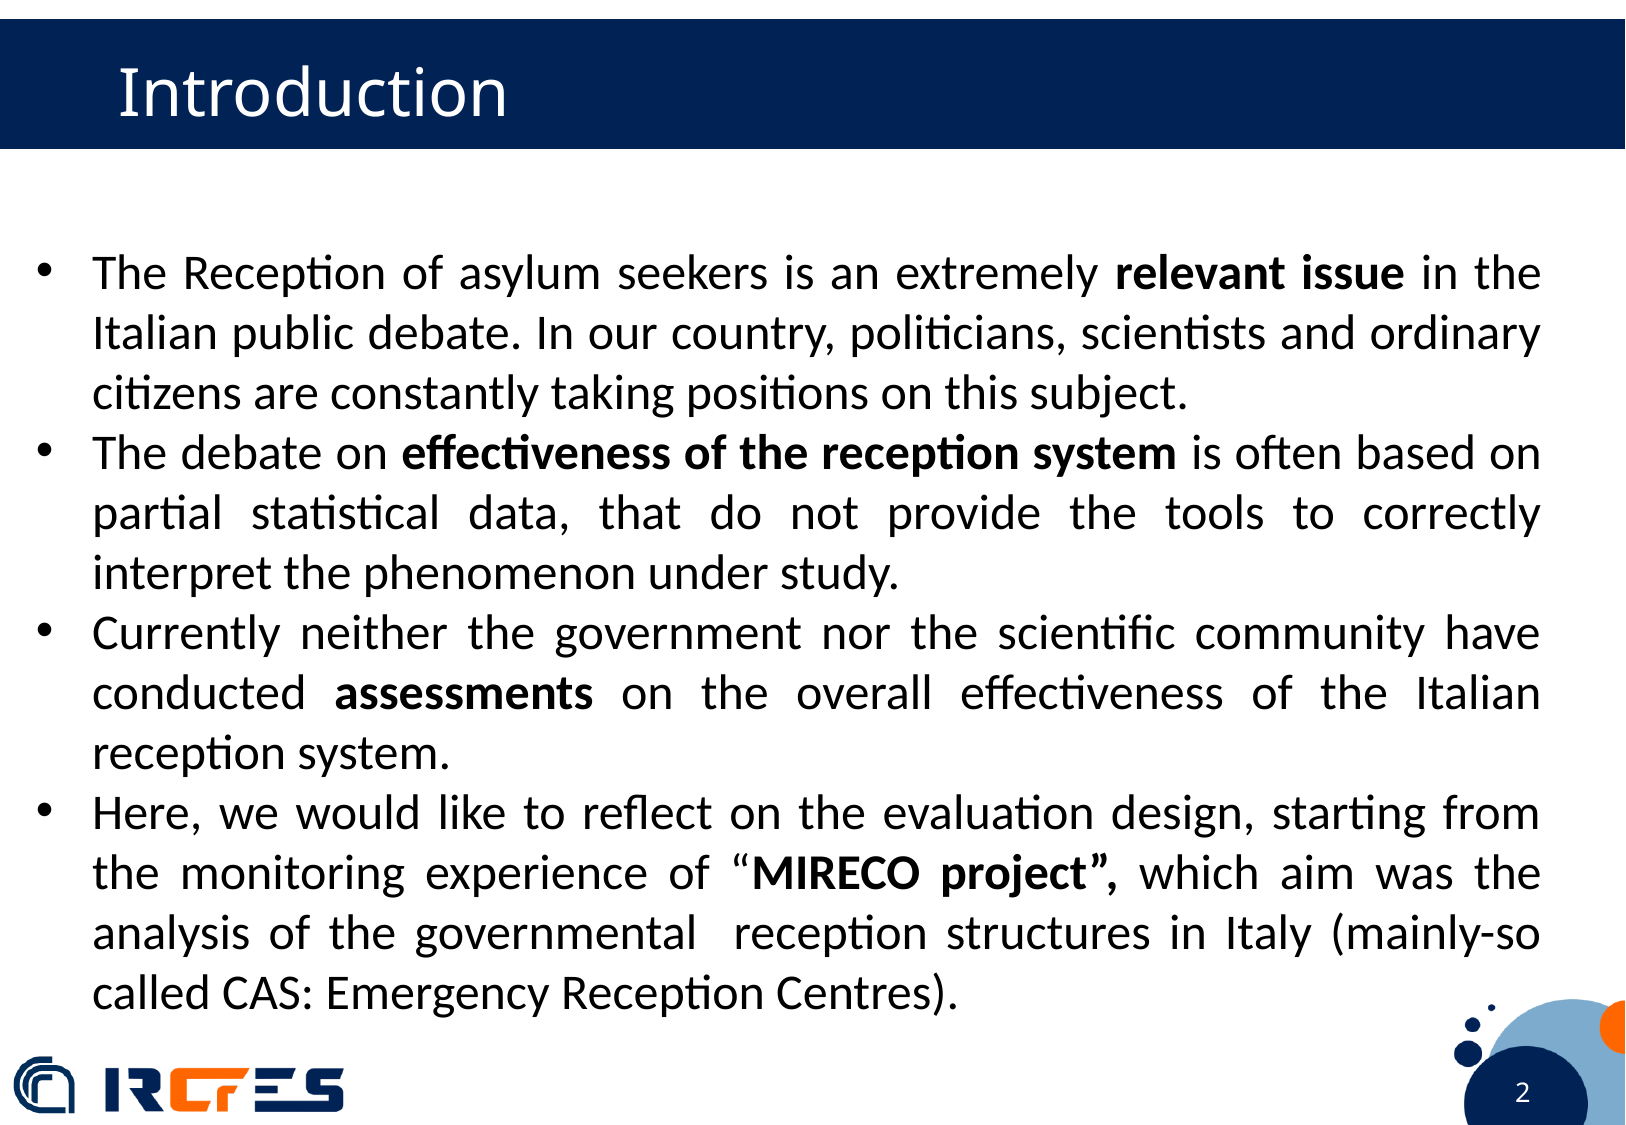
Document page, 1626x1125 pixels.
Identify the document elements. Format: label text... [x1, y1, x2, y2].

picture [9, 1051, 82, 1118]
text_box The Reception of asylum seekers is an extremely relevant issue in the Italian public debate. In our country, politicians, scientists and ordinary citizens are constantly taking positions on this subject. The debate on effectiveness of the reception system is often based on partial statistical data, that do not provide the tools to correctly interpret the phenomenon under study. Currently neither the government nor the scientific community have conducted assessments on the overall effectiveness of the Italian reception system. Here, we would like to reflect on the evaluation design, starting from the monitoring experience of “MIRECO project”, which aim was the analysis of the governmental reception structures in Italy (mainly-so called CAS: Emergency Reception Centres). [21, 231, 1557, 1027]
picture [103, 1066, 346, 1112]
picture [1431, 986, 1625, 1125]
text_box Introduction [103, 42, 1037, 138]
